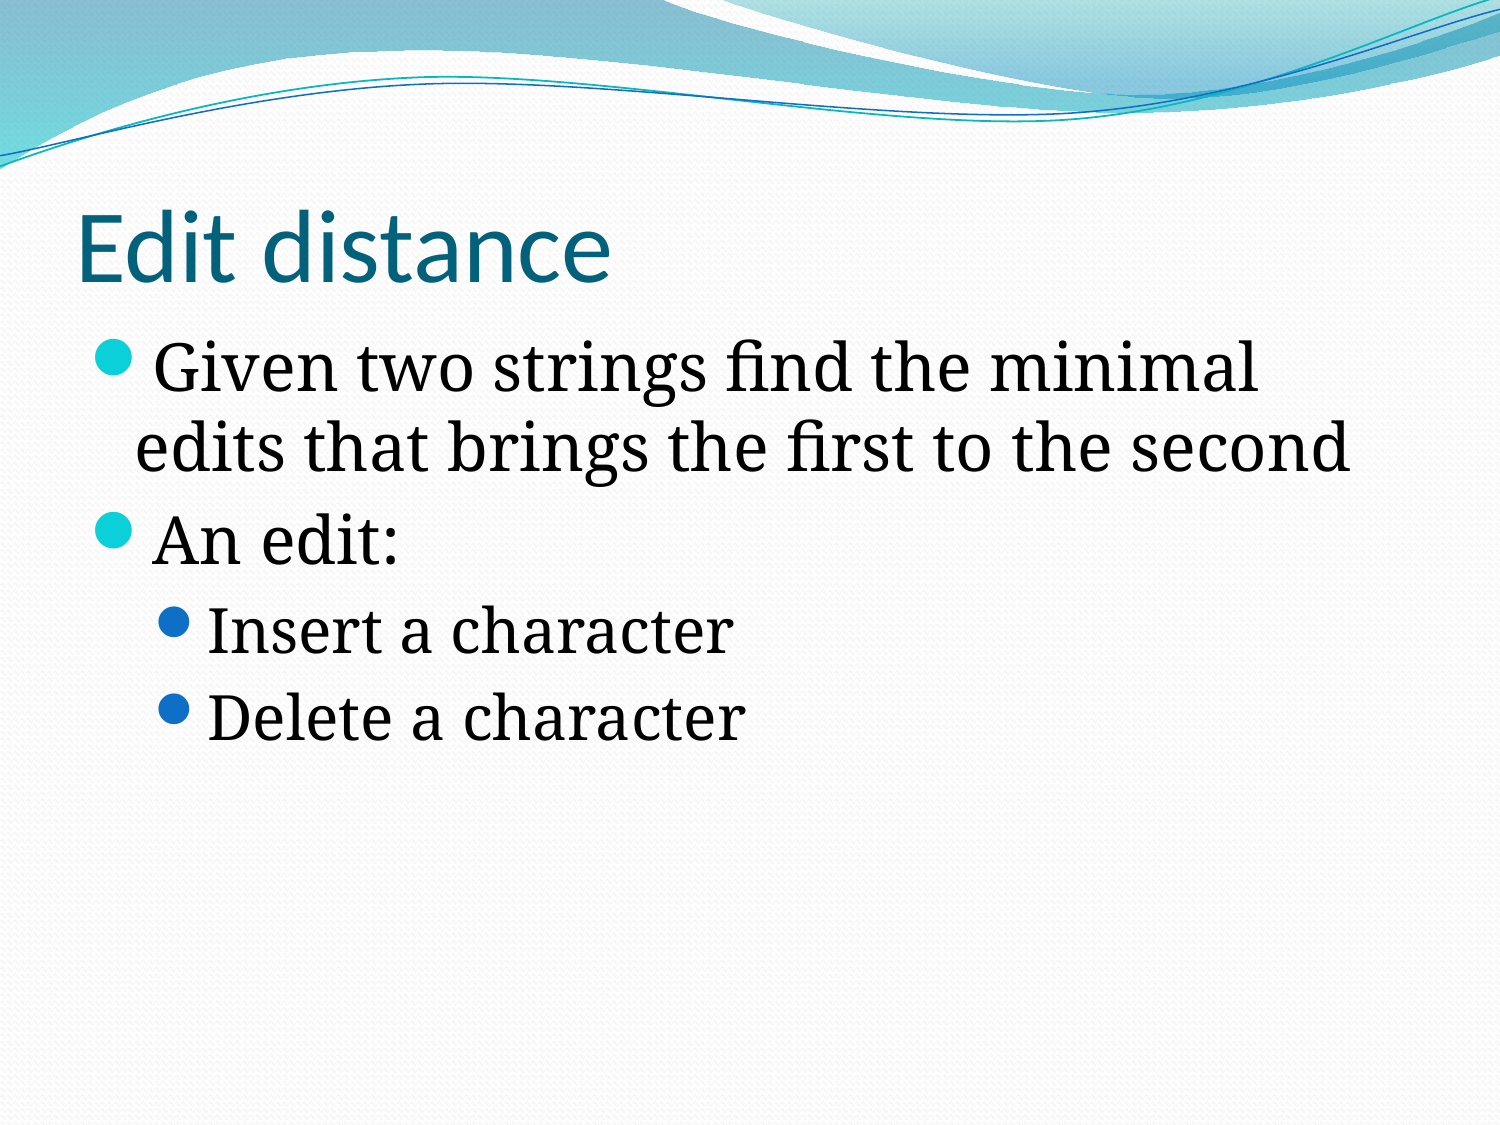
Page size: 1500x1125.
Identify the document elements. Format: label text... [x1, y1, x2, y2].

list Given two strings find the minimal edits that brings the first to the second An edit: Insert a character Delete a character [75, 317, 1425, 1038]
title Edit distance [75, 115, 1425, 303]
